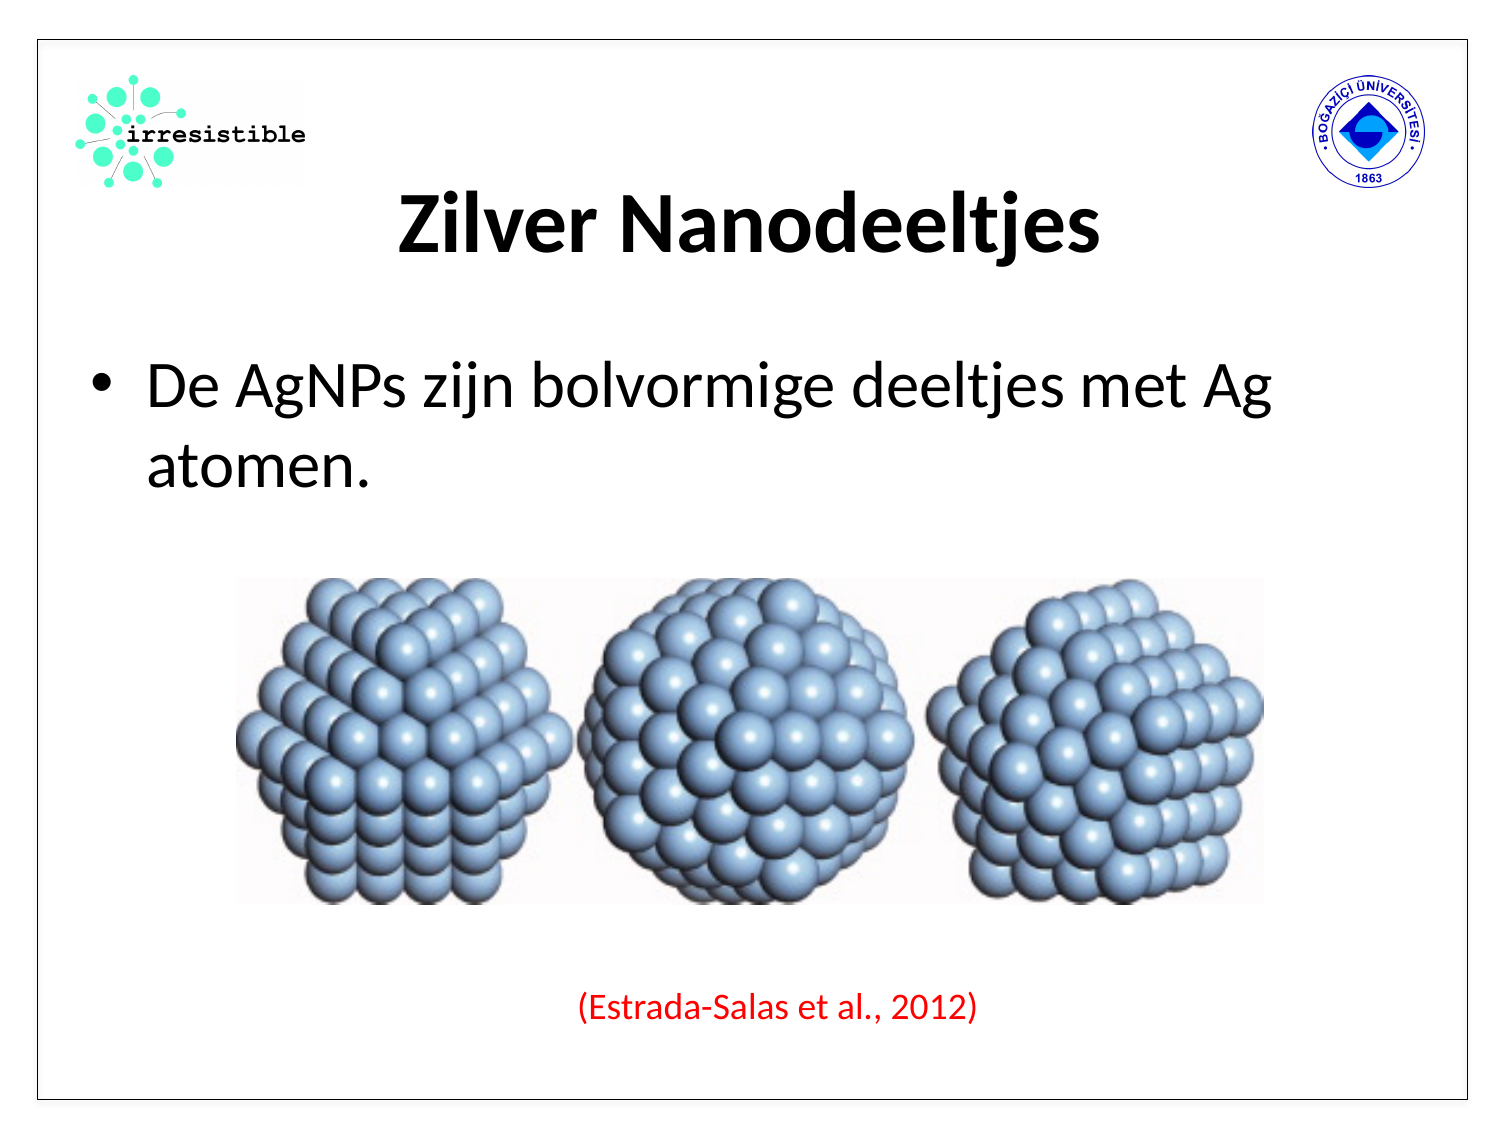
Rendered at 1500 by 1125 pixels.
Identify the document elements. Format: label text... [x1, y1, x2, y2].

text_box [36, 39, 1468, 1100]
picture [1312, 75, 1426, 189]
picture [74, 75, 305, 189]
picture [236, 578, 1264, 906]
text_box (Estrada-Salas et al., 2012) [562, 974, 1104, 1035]
